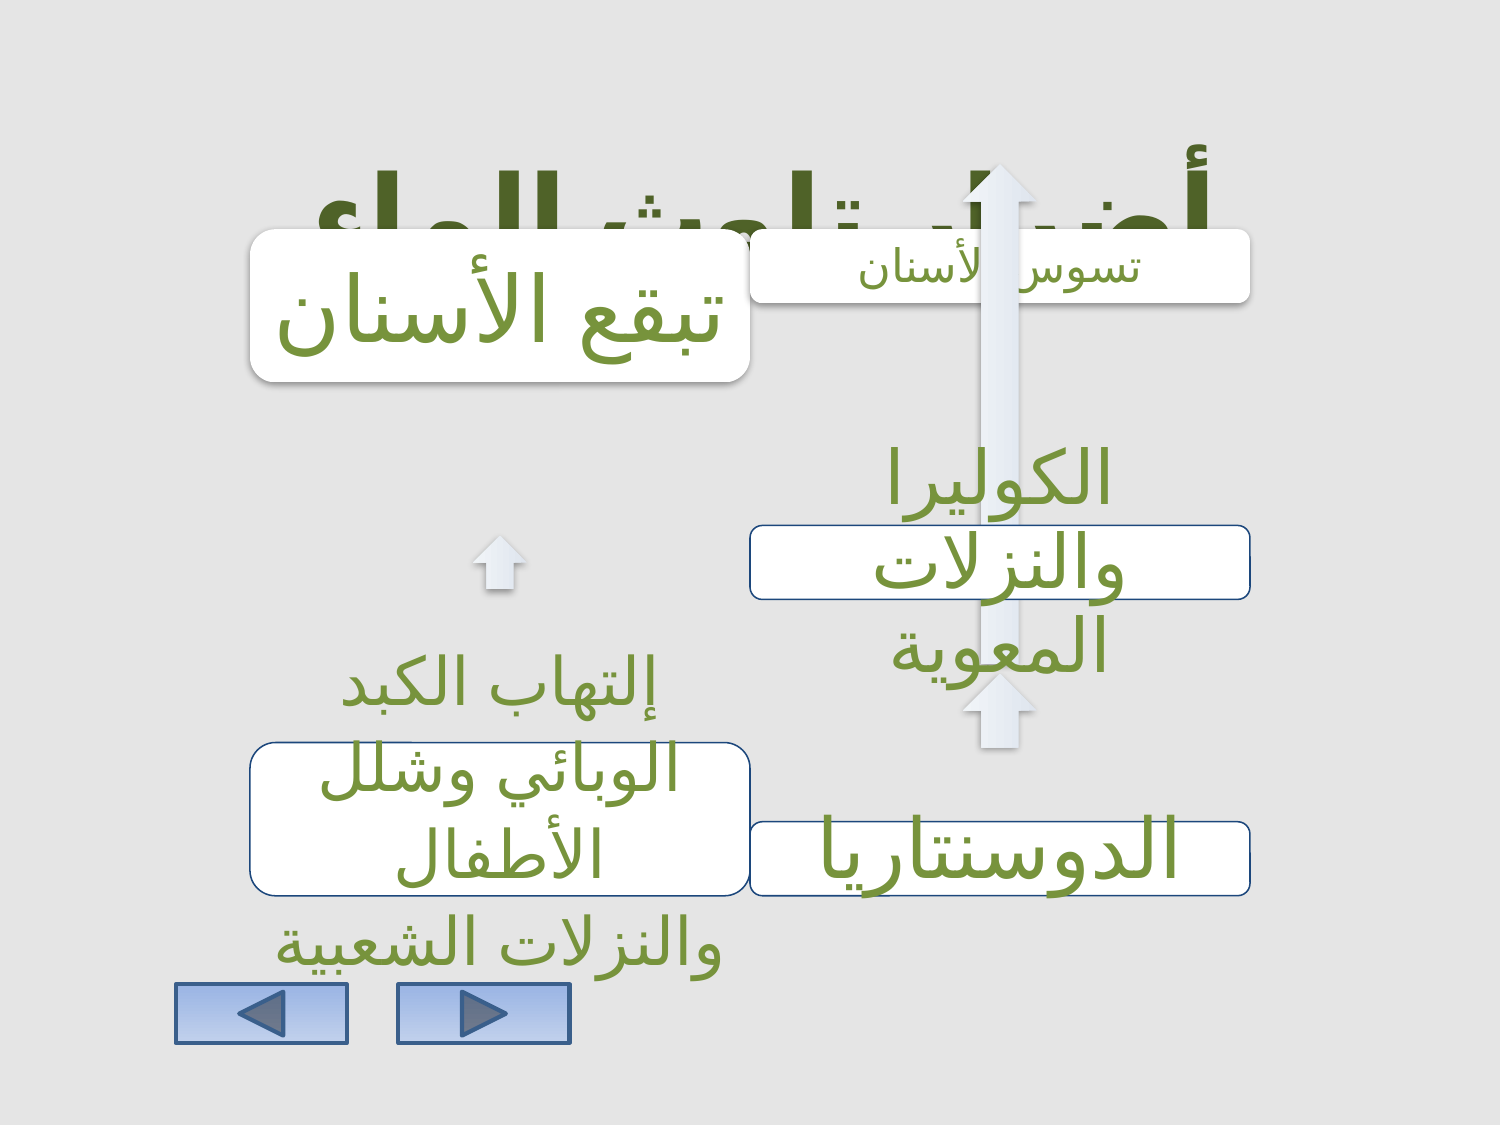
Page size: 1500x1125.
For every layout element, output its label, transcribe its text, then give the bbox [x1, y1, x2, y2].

text_box [174, 982, 349, 1045]
subtitle [175, 304, 1336, 925]
text_box [396, 982, 572, 1045]
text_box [249, 228, 1251, 897]
title أضرار تلوث الماء [112, 105, 1388, 317]
